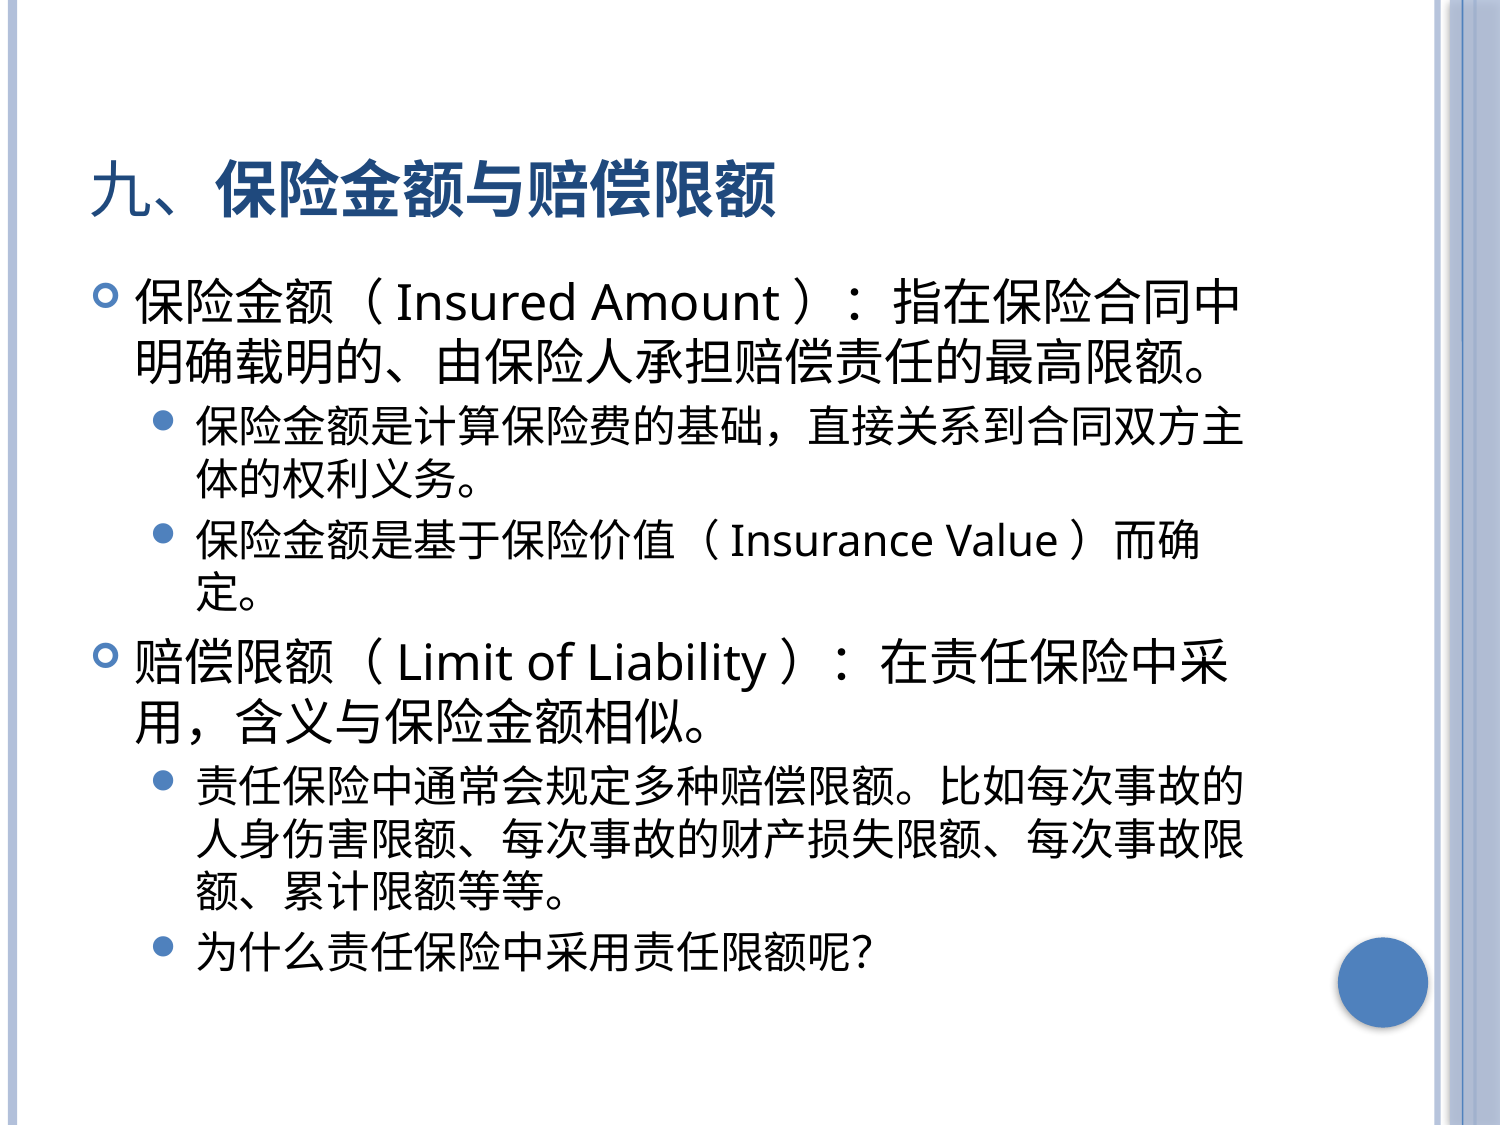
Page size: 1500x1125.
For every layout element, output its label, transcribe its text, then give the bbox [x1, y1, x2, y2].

title 九、保险金额与赔偿限额 [75, 45, 1300, 233]
list 保险金额（Insured Amount）：指在保险合同中明确载明的、由保险人承担赔偿责任的最高限额。 保险金额是计算保险费的基础，直接关系到合同双方主体的权利义务。 保险金额是基于保险价值（Insurance Value）而确定。 赔偿限额（Limit of Liability）：在责任保险中采用，含义与保险金额相似。 责任保险中通常会规定多种赔偿限额。比如每次事故的人身伤害限额、每次事故的财产损失限额、每次事故限额、累计限额等等。 为什么责任保险中采用责任限额呢？ [74, 262, 1301, 1063]
